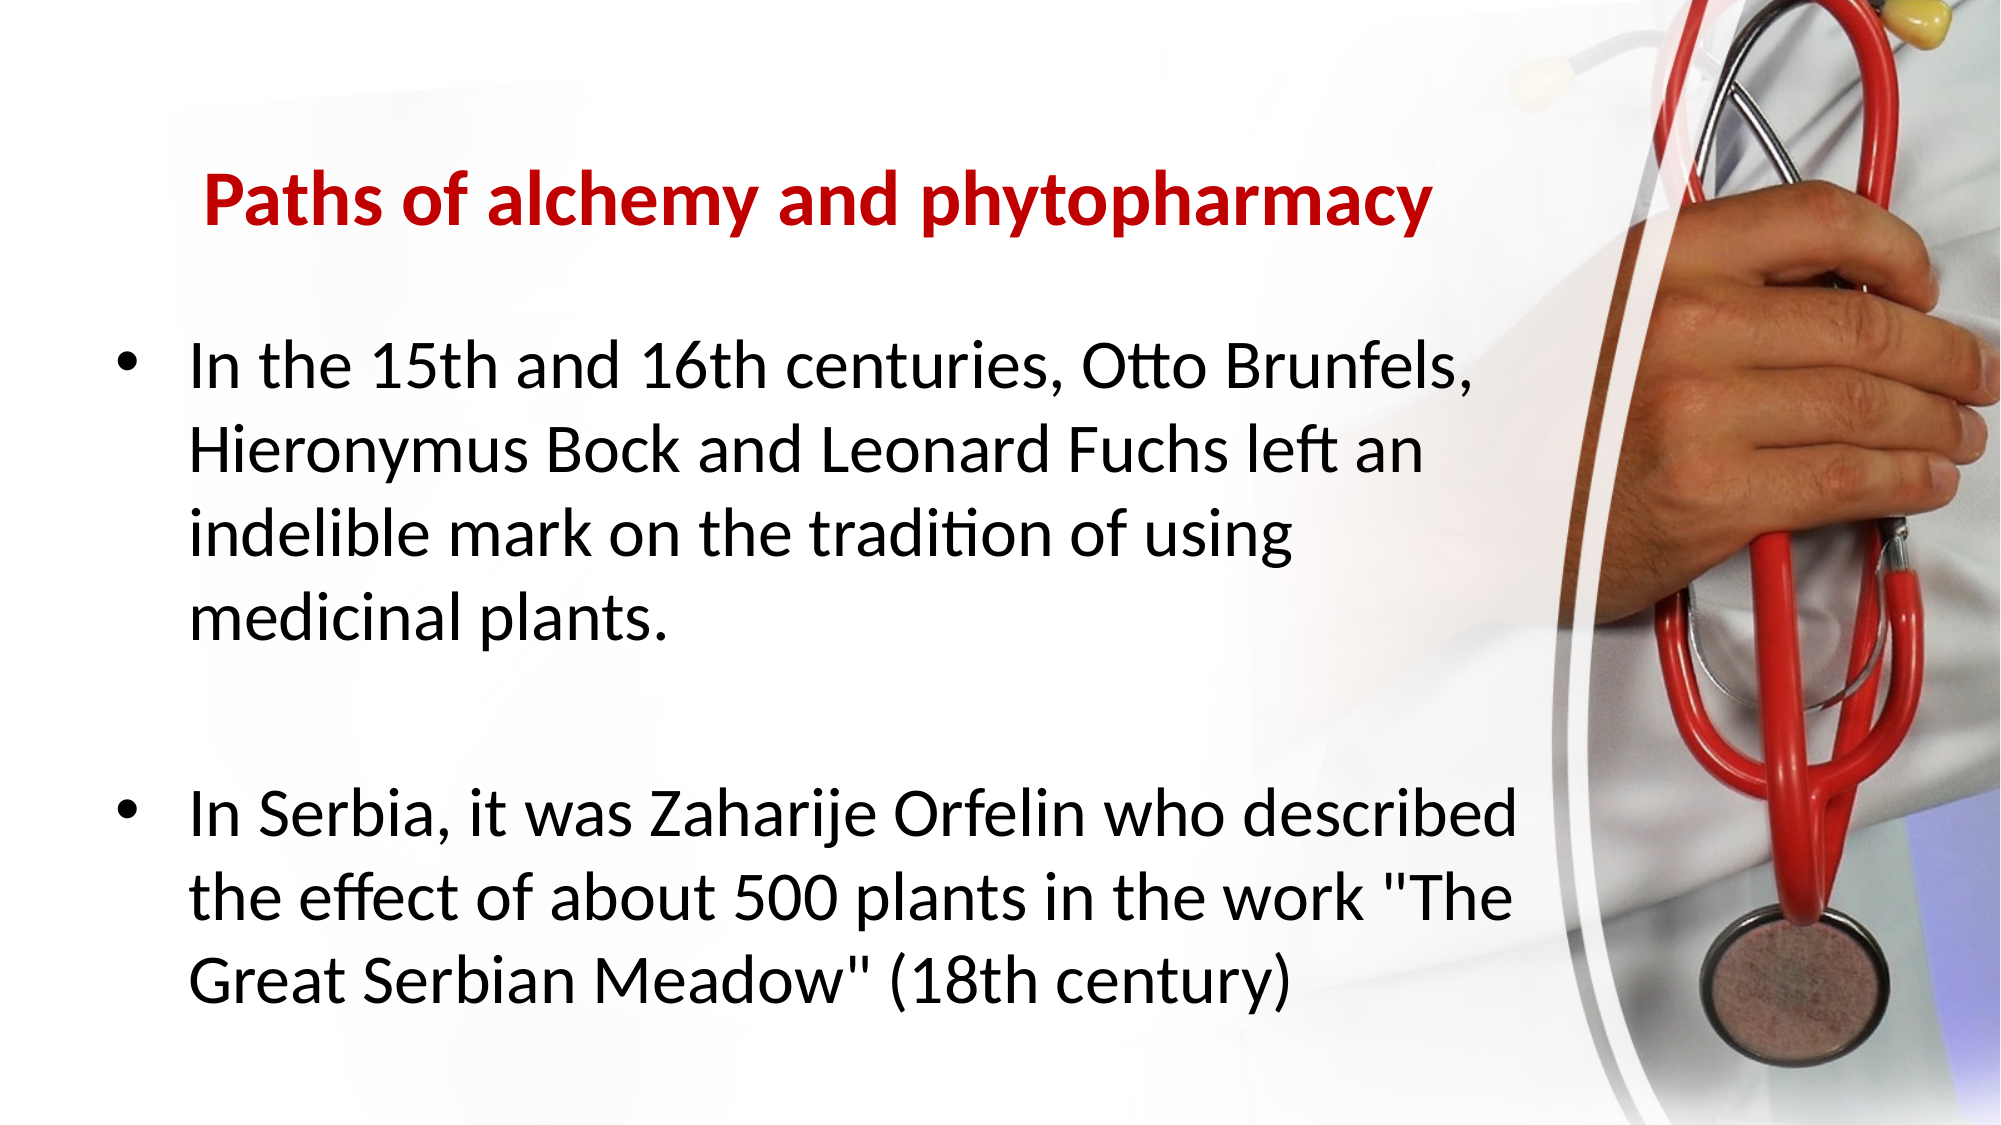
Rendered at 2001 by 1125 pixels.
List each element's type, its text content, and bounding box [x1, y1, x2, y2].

title Paths of alchemy and phytopharmacy [99, 110, 1540, 278]
list In the 15th and 16th centuries, Otto Brunfels, Hieronymus Bock and Leonard Fuchs left an indelible mark on the tradition of using medicinal plants. In Serbia, it was Zaharije Orfelin who described the effect of about 500 plants in the work "The Great Serbian Meadow" (18th century) [100, 310, 1537, 1043]
picture [0, 0, 2001, 1125]
